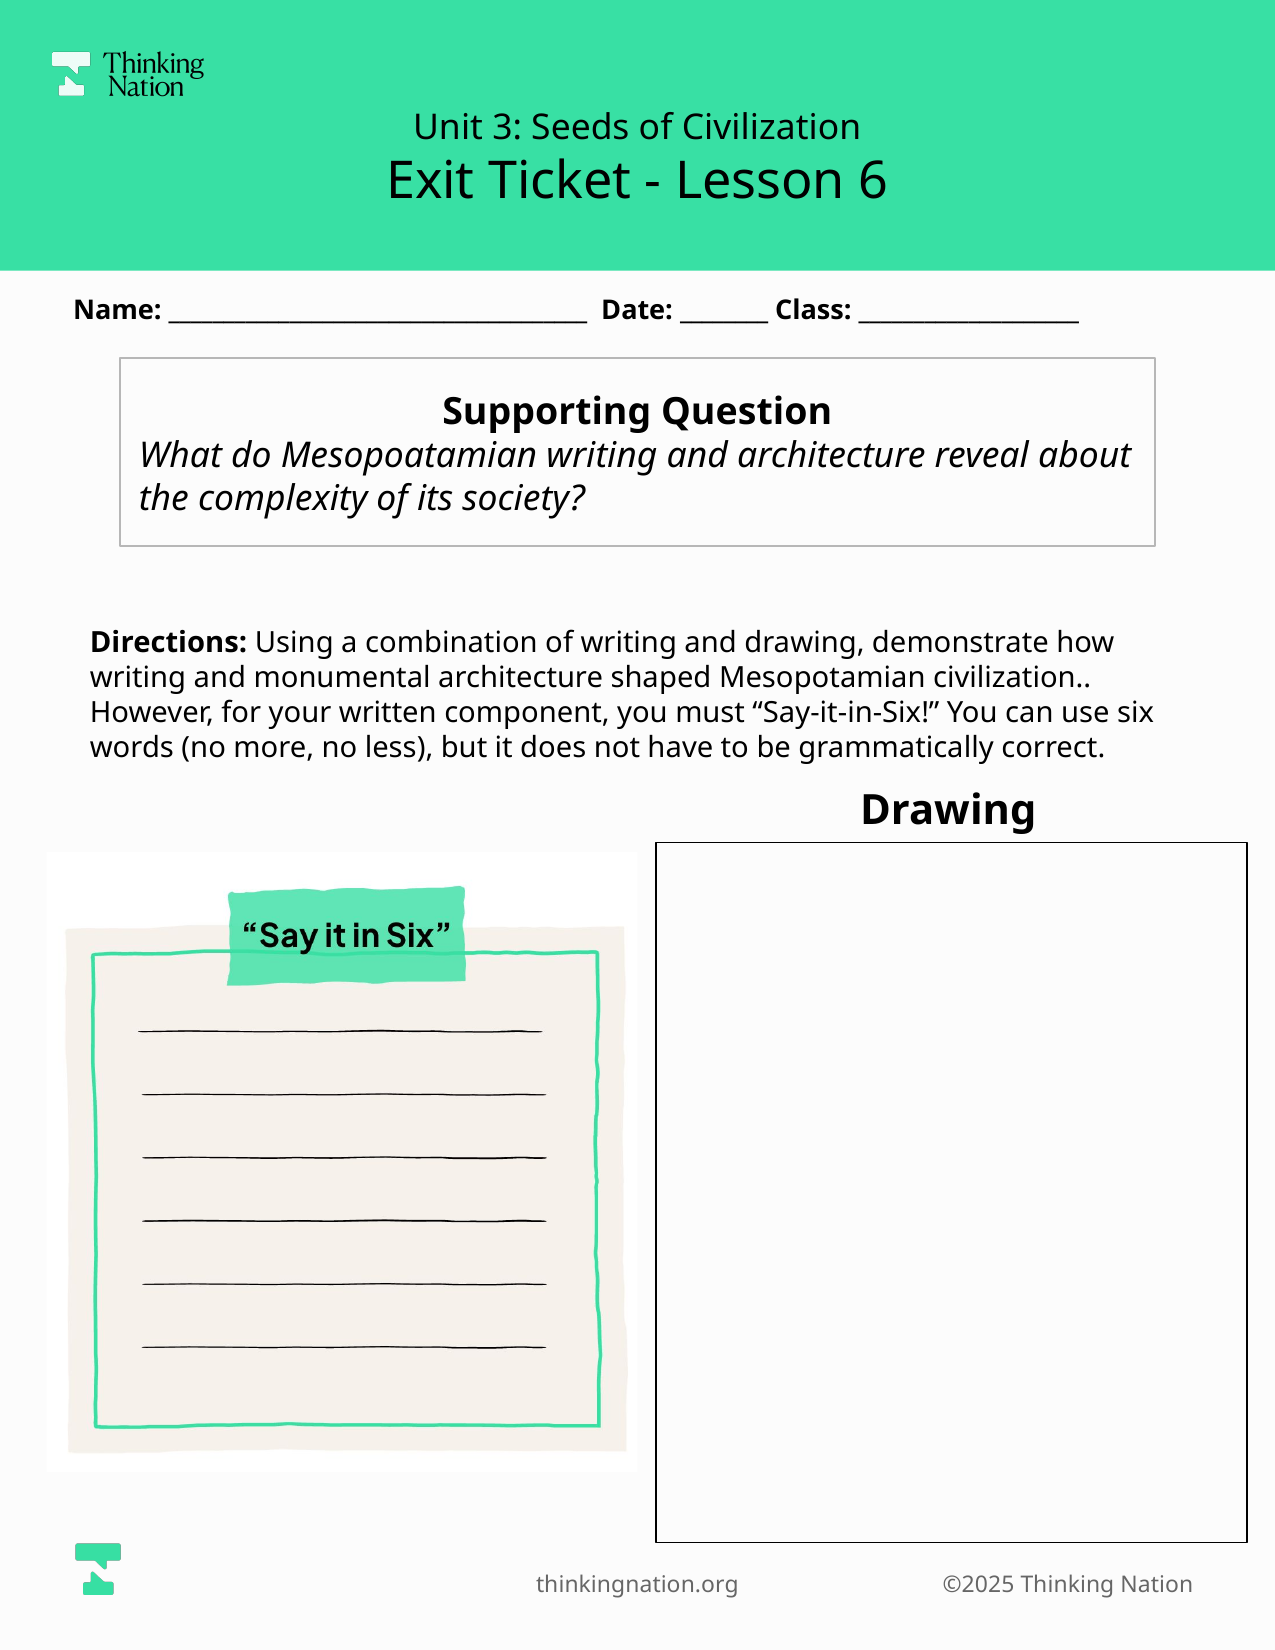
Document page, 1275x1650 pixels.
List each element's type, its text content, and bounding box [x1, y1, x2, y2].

text_box Directions: Using a combination of writing and drawing, demonstrate how writing and monumental architecture shaped Mesopotamian civilization.. However, for your written component, you must “Say-it-in-Six!” You can use six words (no more, no less), but it does not have to be grammatically correct. [74, 608, 1201, 779]
picture [46, 851, 638, 1473]
picture [35, 37, 210, 110]
text_box Unit 3: Seeds of Civilization Exit Ticket - Lesson 6 [0, 0, 1275, 271]
text_box Supporting Question What do Mesopoatamian writing and architecture reveal about the complexity of its society? [119, 357, 1156, 547]
text_box thinkingnation.org [486, 1553, 789, 1605]
text_box ©2025 Thinking Nation [907, 1553, 1210, 1605]
text_box [655, 842, 1247, 1543]
text_box Drawing [845, 768, 1058, 839]
picture [62, 1533, 134, 1605]
text_box Name: ______________________________________ Date: ________ Class: ____________________ [57, 276, 1218, 339]
